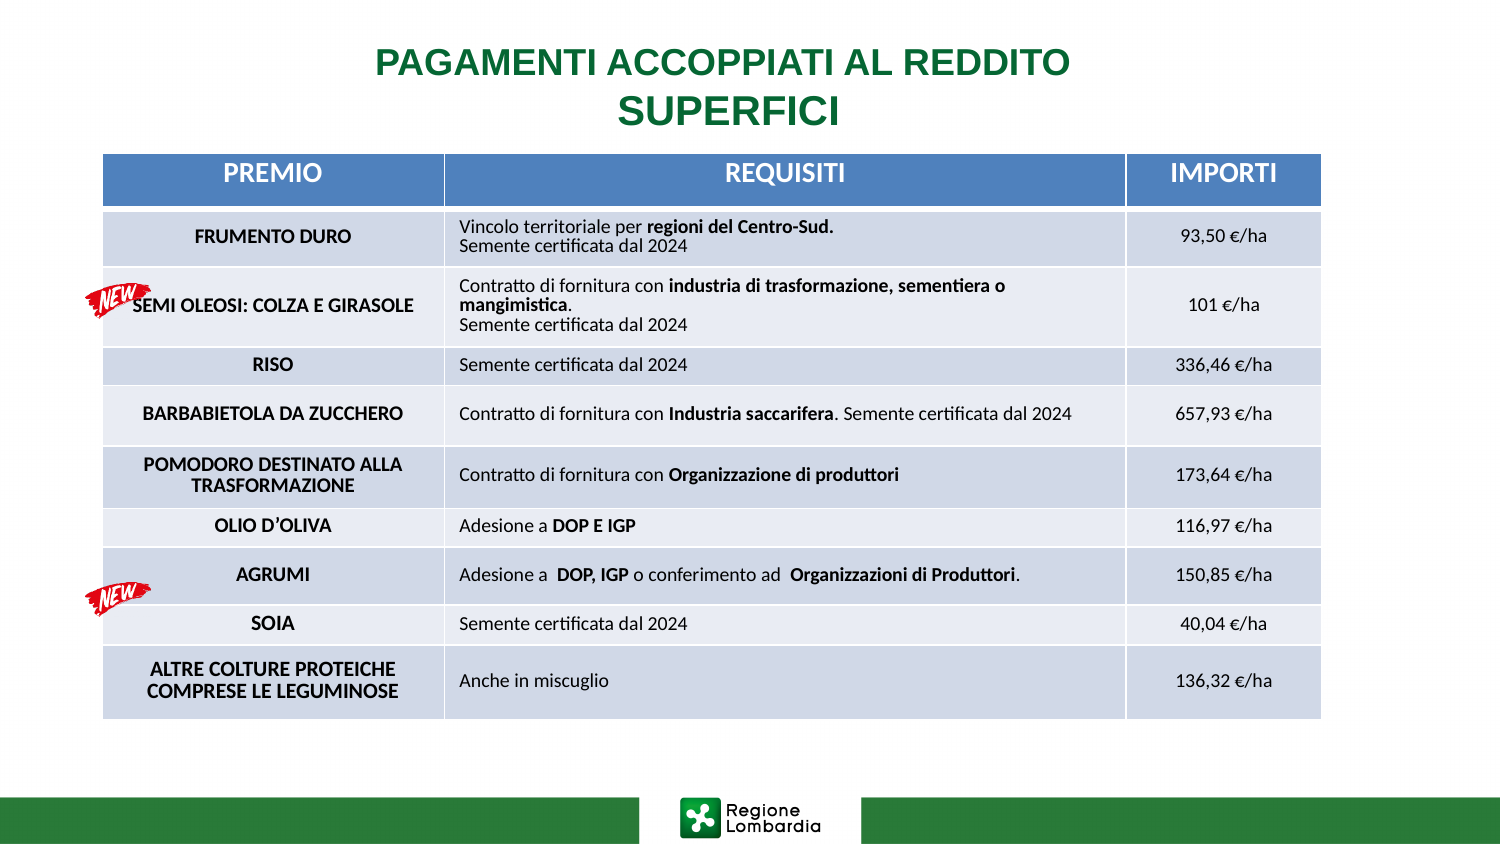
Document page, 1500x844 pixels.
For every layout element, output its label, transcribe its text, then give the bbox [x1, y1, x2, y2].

table_cell Semente certificata dal 2024 [445, 606, 1125, 644]
table_cell RISO [103, 348, 444, 385]
table_cell 136,32 €/ha [1127, 646, 1321, 719]
table_cell Adesione a DOP, IGP o conferimento ad Organizzazioni di Produttori. [445, 548, 1125, 604]
table_cell 101 €/ha [1127, 268, 1321, 346]
table_header PREMIO [103, 154, 444, 206]
table_header REQUISITI [445, 154, 1125, 206]
table_cell SOIA [103, 606, 444, 644]
picture [85, 283, 151, 319]
table_cell FRUMENTO DURO [103, 212, 444, 266]
table_cell Contratto di fornitura con industria di trasformazione, sementiera o mangimistica. Semente certificata dal 2024 [445, 268, 1125, 346]
table_cell OLIO D’OLIVA [103, 509, 444, 546]
table_cell 116,97 €/ha [1127, 509, 1321, 546]
table_header IMPORTI [1127, 154, 1321, 206]
subtitle [0, 167, 1500, 775]
table_cell POMODORO DESTINATO ALLA TRASFORMAZIONE [103, 447, 444, 508]
table_cell 336,46 €/ha [1127, 348, 1321, 385]
table_cell SEMI OLEOSI: COLZA E GIRASOLE [103, 268, 444, 346]
table_cell Anche in miscuglio [445, 646, 1125, 719]
table_cell BARBABIETOLA DA ZUCCHERO [103, 386, 444, 445]
table_cell ALTRE COLTURE PROTEICHE COMPRESE LE LEGUMINOSE [103, 646, 444, 719]
table_cell 40,04 €/ha [1127, 606, 1321, 644]
table_cell 173,64 €/ha [1127, 447, 1321, 508]
table_cell Semente certificata dal 2024 [445, 348, 1125, 385]
table_cell Contratto di fornitura con Industria saccarifera. Semente certificata dal 2024 [445, 386, 1125, 445]
table_cell Vincolo territoriale per regioni del Centro-Sud. Semente certificata dal 2024 [445, 212, 1125, 266]
picture [85, 582, 151, 617]
table_cell 657,93 €/ha [1127, 386, 1321, 445]
table_cell Adesione a DOP E IGP [445, 509, 1125, 546]
table_cell 93,50 €/ha [1127, 212, 1321, 266]
table_cell 150,85 €/ha [1127, 548, 1321, 604]
text_box PAGAMENTI ACCOPPIATI AL REDDITO SUPERFICI [85, 62, 1372, 143]
table_cell Contratto di fornitura con Organizzazione di produttori [445, 447, 1125, 508]
picture [0, 0, 1500, 167]
picture [0, 775, 1500, 844]
table_cell AGRUMI [103, 548, 444, 604]
